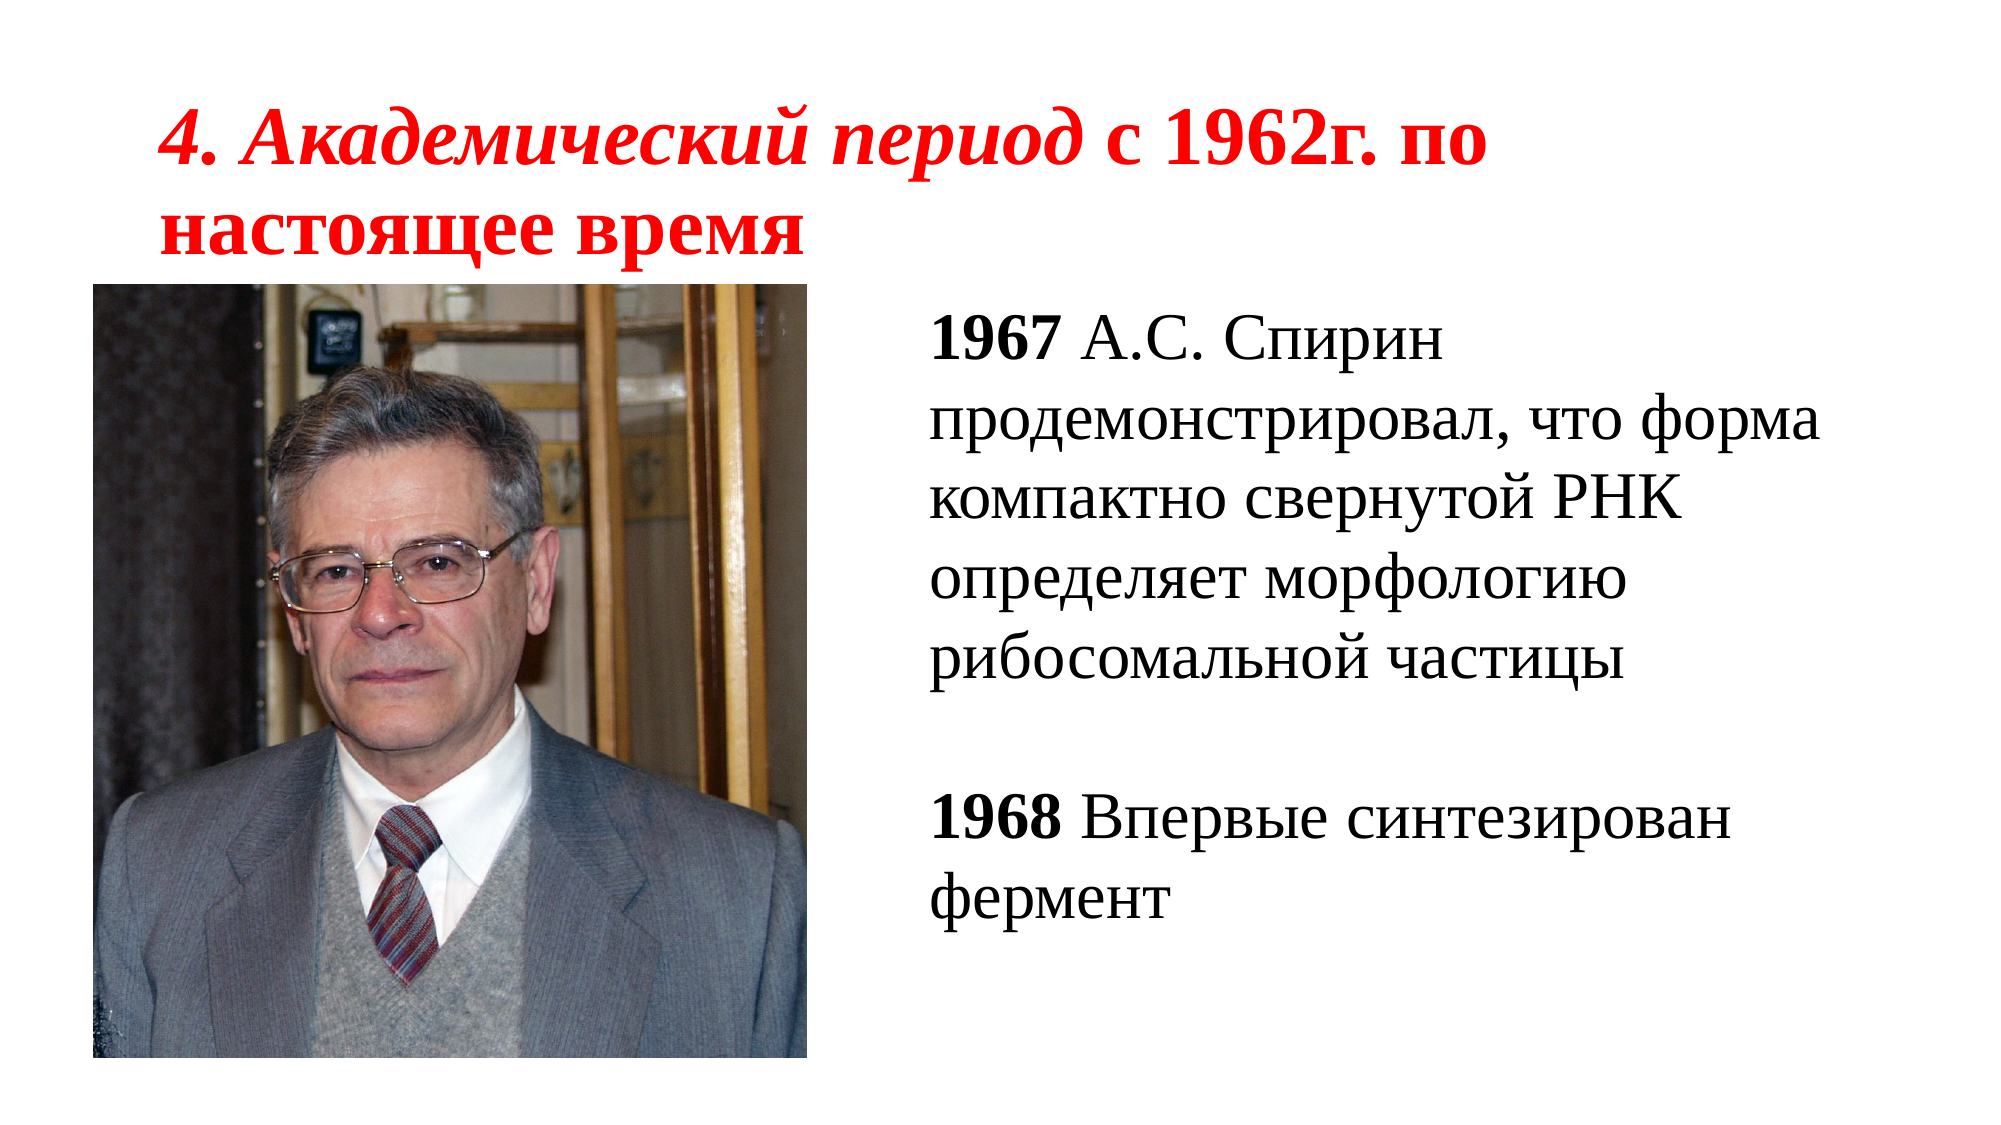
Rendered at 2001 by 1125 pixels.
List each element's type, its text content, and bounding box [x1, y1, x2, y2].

picture [93, 284, 807, 1058]
title 4. Академический период с 1962г. по настоящее время [144, 16, 1870, 349]
list А.С. Спирин продемонстрировал, что форма компактно свернутой РНК определяет морфологию рибосомальной частицы 1968 Впервые синтезирован фермент [914, 284, 2000, 1058]
